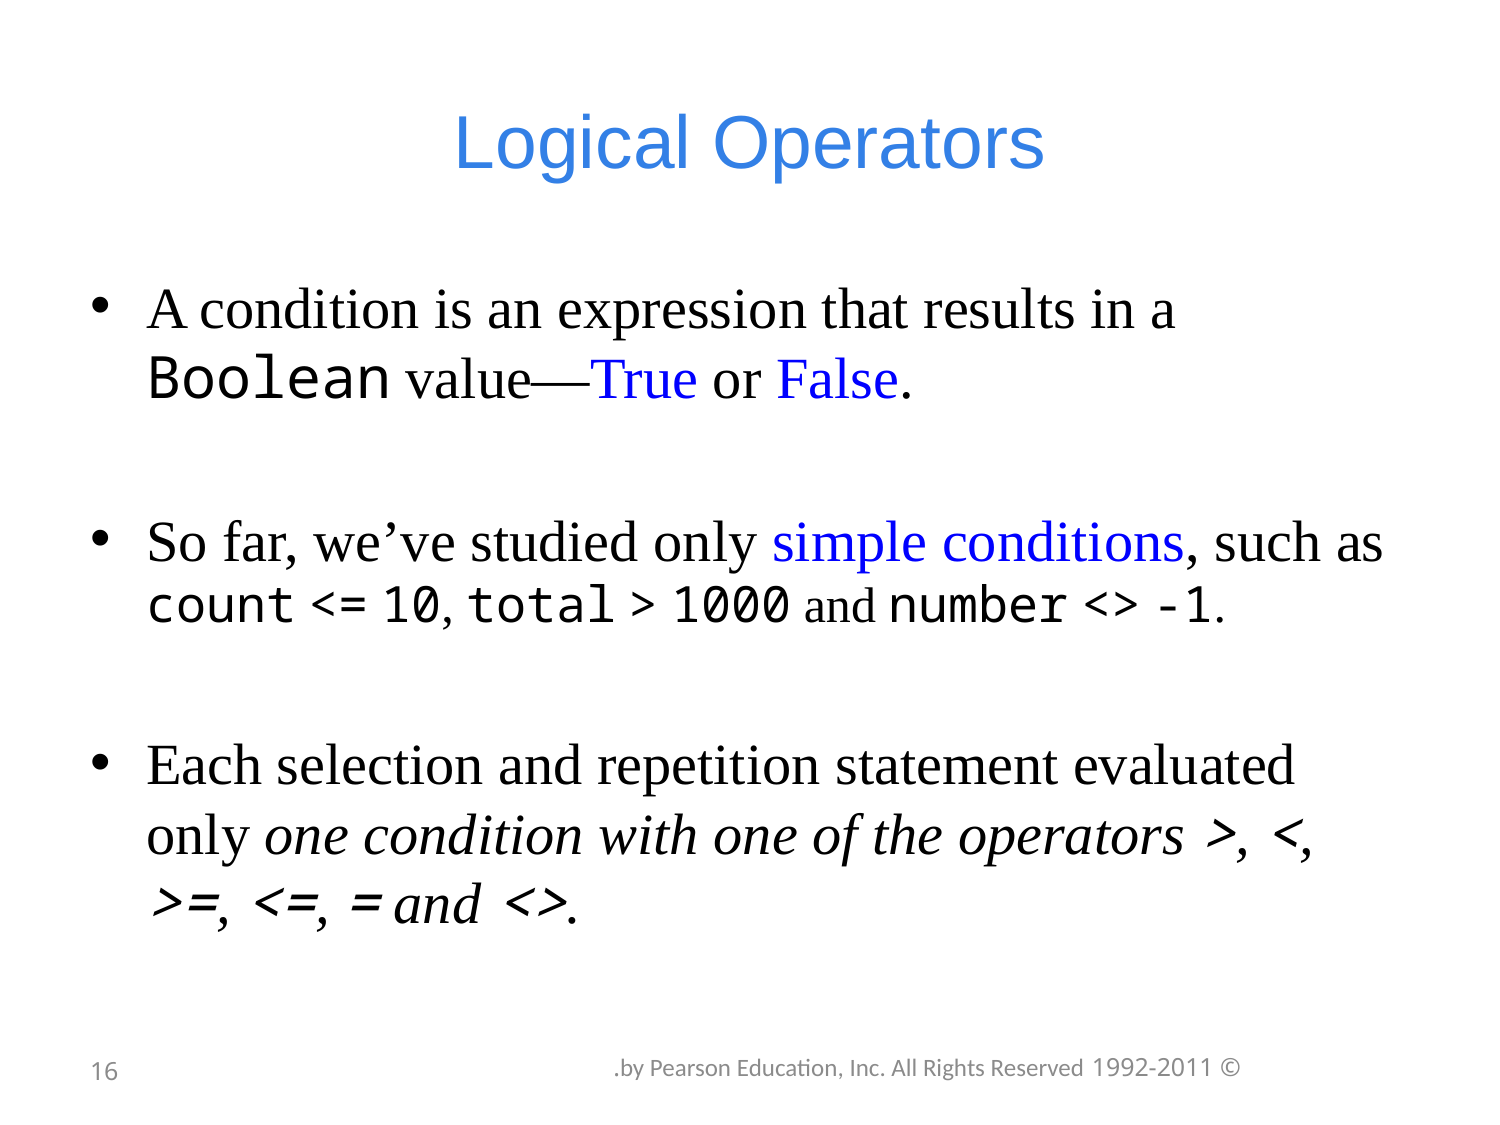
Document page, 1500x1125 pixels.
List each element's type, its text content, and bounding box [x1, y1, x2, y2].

footer © 1992-2011 by Pearson Education, Inc. All Rights Reserved. [431, 1046, 1424, 1087]
title Logical Operators [75, 45, 1425, 233]
list A condition is an expression that results in a Boolean value—True or False. So far, we’ve studied only simple conditions, such as count <= 10, total > 1000 and number <> -1. Each selection and repetition statement evaluated only one condition with one of the operators >, <, >=, <=, = and <>. [75, 262, 1425, 1005]
slide_number 16 [75, 1042, 425, 1103]
